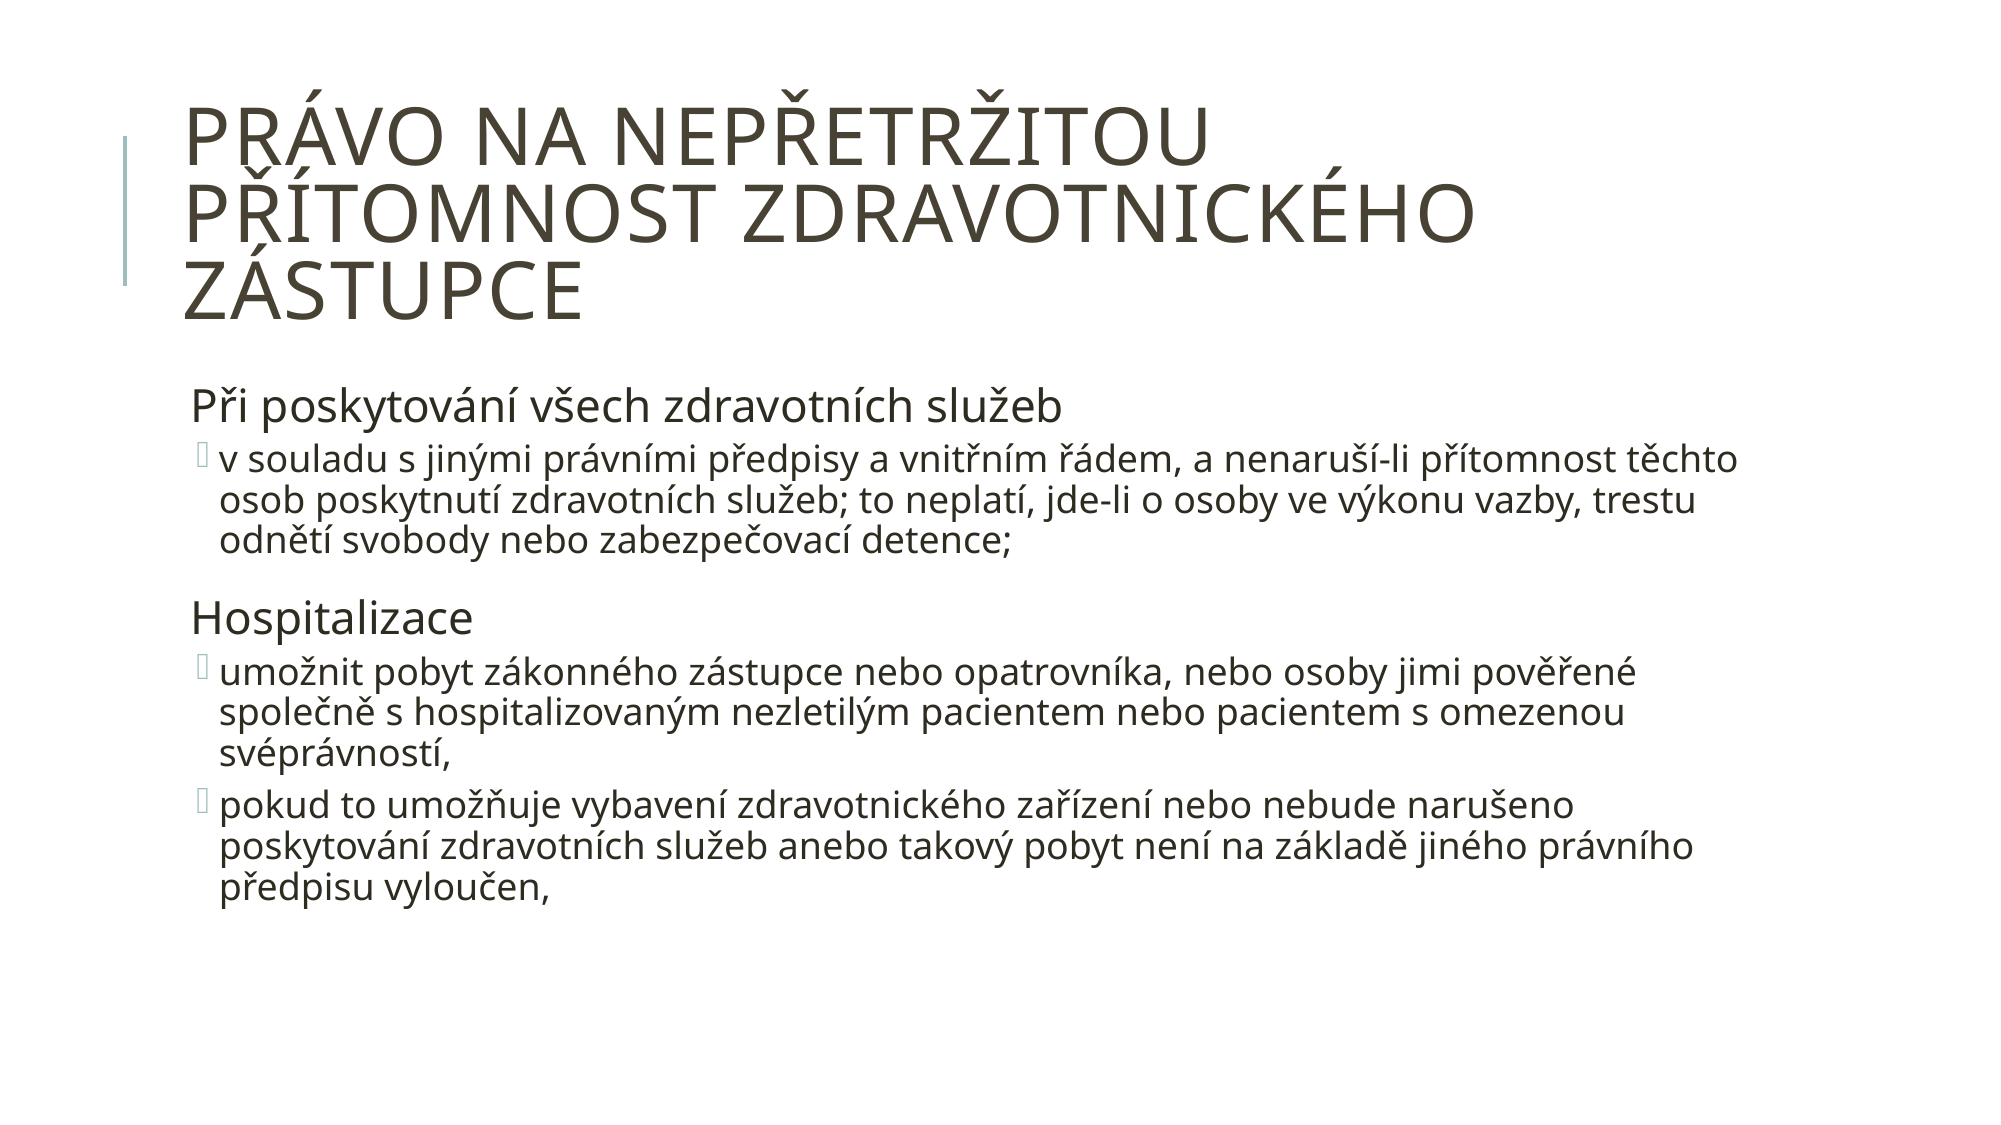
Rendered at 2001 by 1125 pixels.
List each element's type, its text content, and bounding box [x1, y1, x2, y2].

list Při poskytování všech zdravotních služeb v souladu s jinými právními předpisy a vnitřním řádem, a nenaruší-li přítomnost těchto osob poskytnutí zdravotních služeb; to neplatí, jde-li o osoby ve výkonu vazby, trestu odnětí svobody nebo zabezpečovací detence; Hospitalizace umožnit pobyt zákonného zástupce nebo opatrovníka, nebo osoby jimi pověřené společně s hospitalizovaným nezletilým pacientem nebo pacientem s omezenou svéprávností, pokud to umožňuje vybavení zdravotnického zařízení nebo nebude narušeno poskytování zdravotních služeb anebo takový pobyt není na základě jiného právního předpisu vyloučen, [168, 375, 1763, 1035]
title Právo na nepřetržitou přítomnost zdravotnického zástupce [168, 96, 1763, 342]
